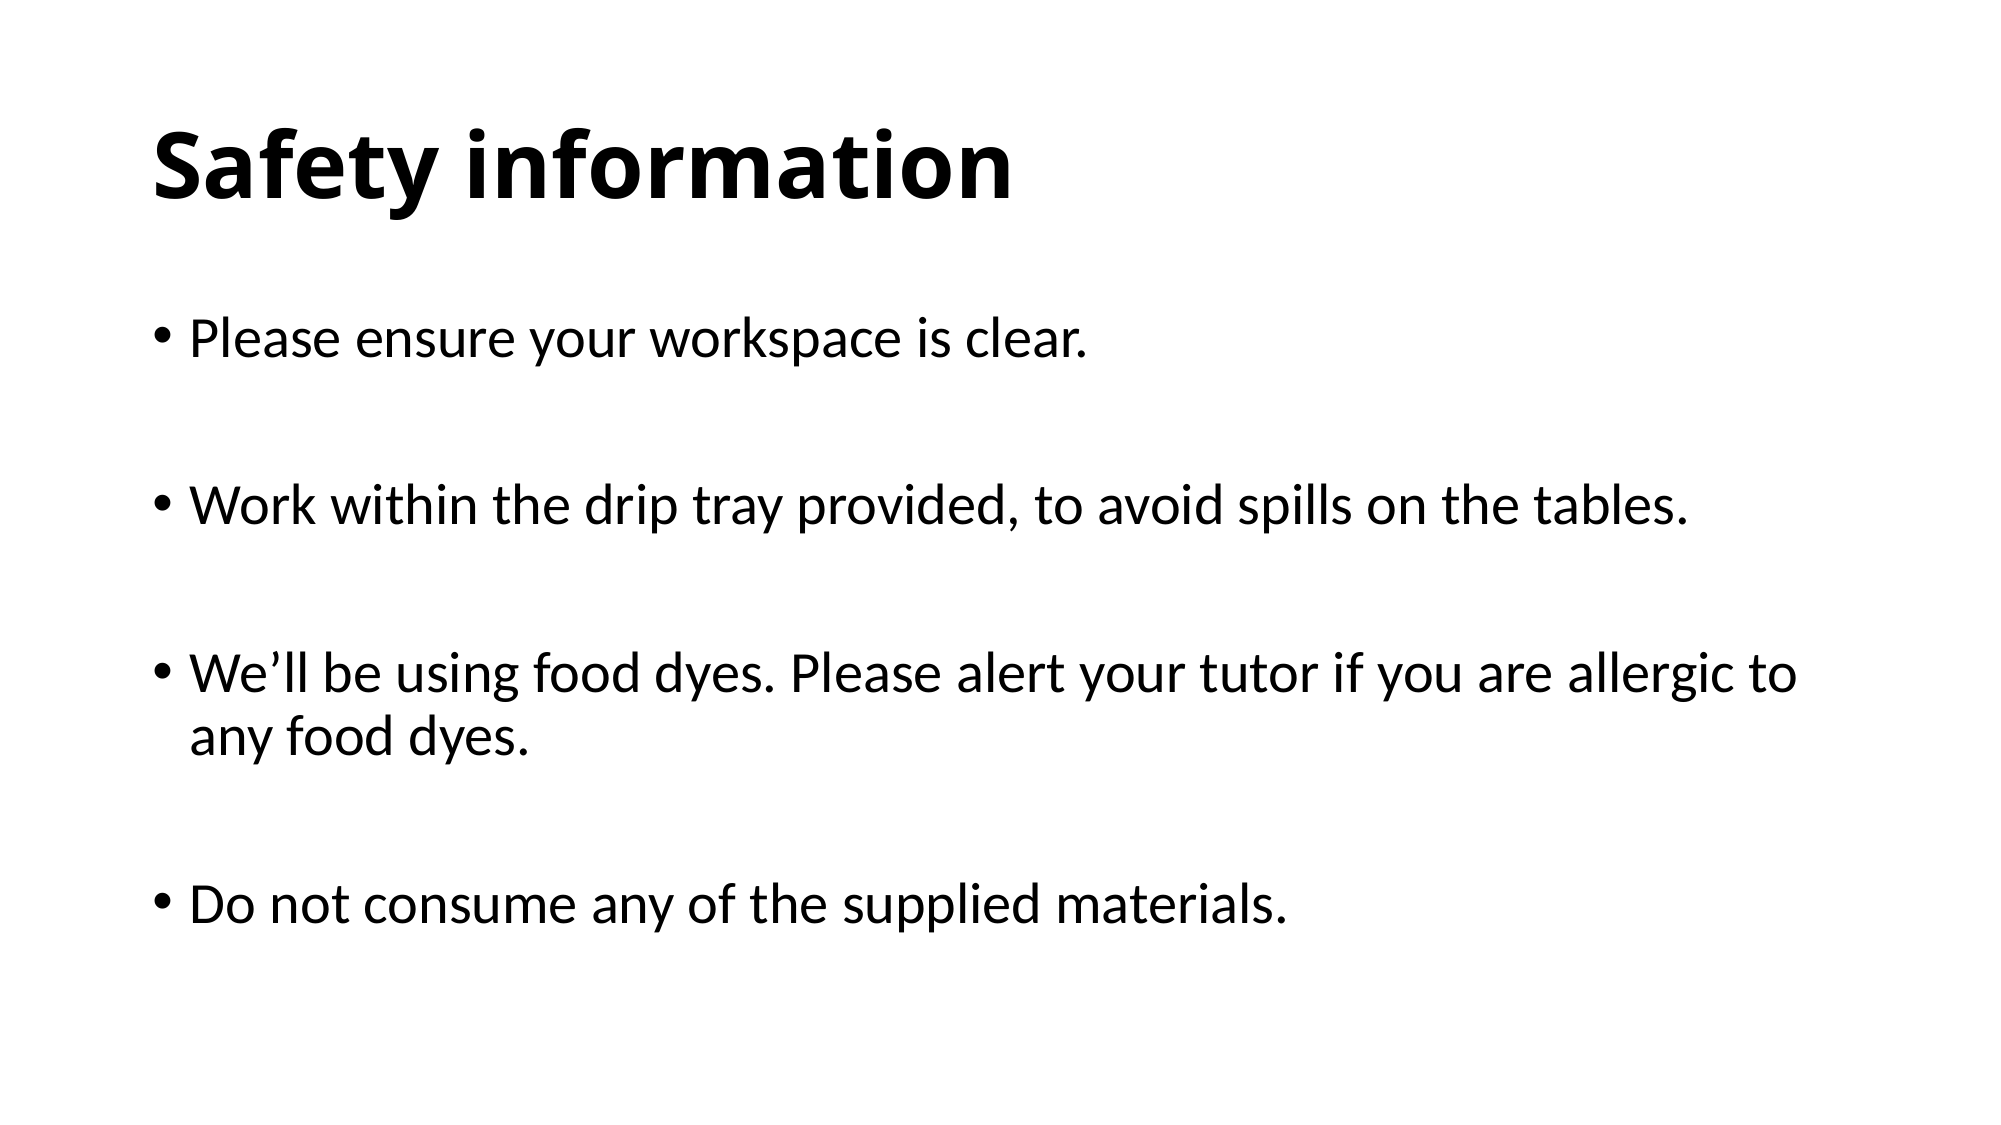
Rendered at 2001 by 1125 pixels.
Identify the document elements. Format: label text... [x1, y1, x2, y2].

title Safety information [137, 59, 1863, 278]
list Please ensure your workspace is clear. Work within the drip tray provided, to avoid spills on the tables. We’ll be using food dyes. Please alert your tutor if you are allergic to any food dyes. Do not consume any of the supplied materials. [137, 299, 1863, 1014]
